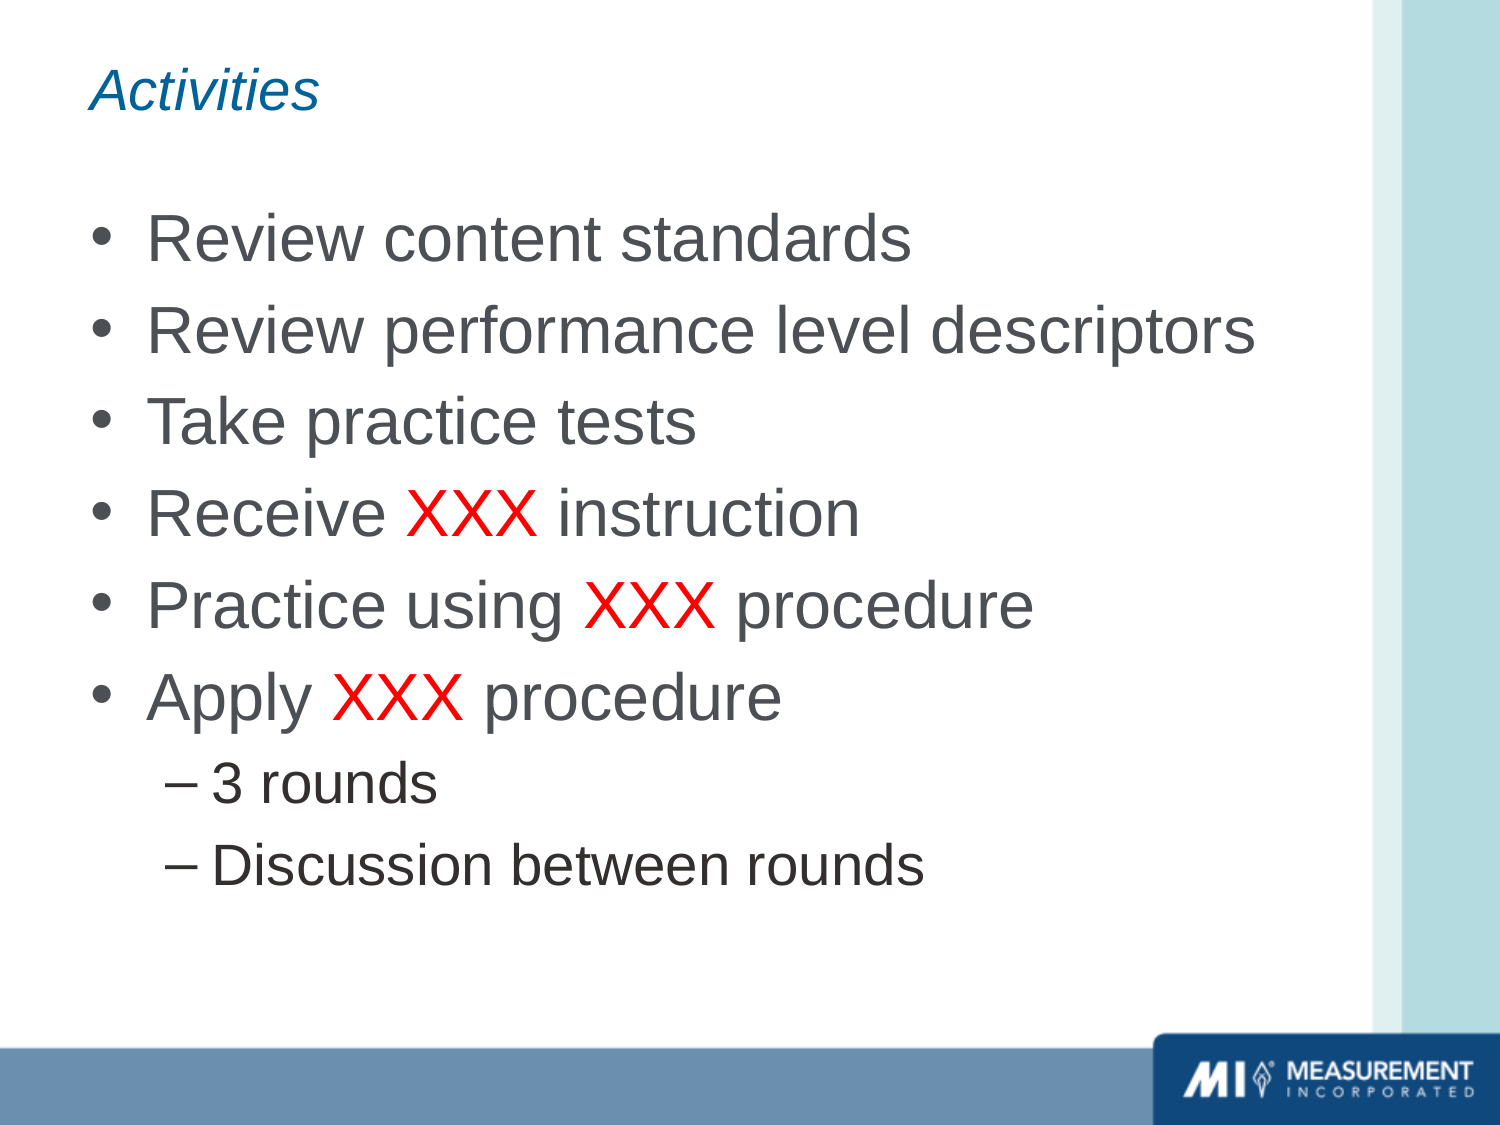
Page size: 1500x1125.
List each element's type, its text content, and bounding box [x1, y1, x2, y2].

list Review content standards Review performance level descriptors Take practice tests Receive XXX instruction Practice using XXX procedure Apply XXX procedure 3 rounds Discussion between rounds [75, 187, 1438, 1000]
picture [0, 0, 1500, 1125]
title Activities [75, 0, 1438, 175]
